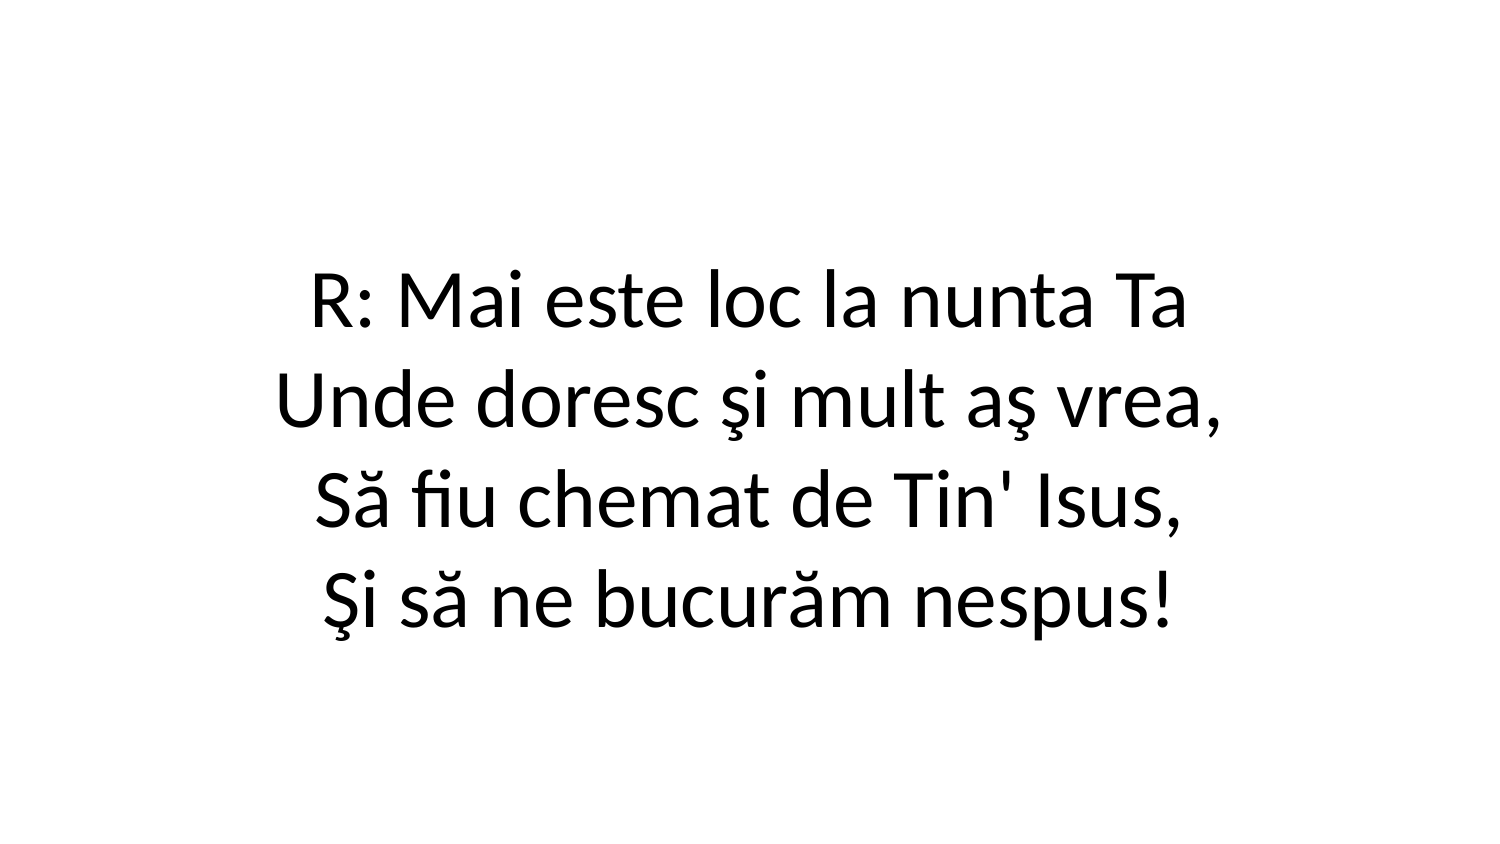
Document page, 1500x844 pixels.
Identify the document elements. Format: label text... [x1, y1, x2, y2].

text_box R: Mai este loc la nunta Ta Unde doresc şi mult aş vrea, Să fiu chemat de Tin' Isus, Şi să ne bucurăm nespus! [259, 192, 1240, 652]
